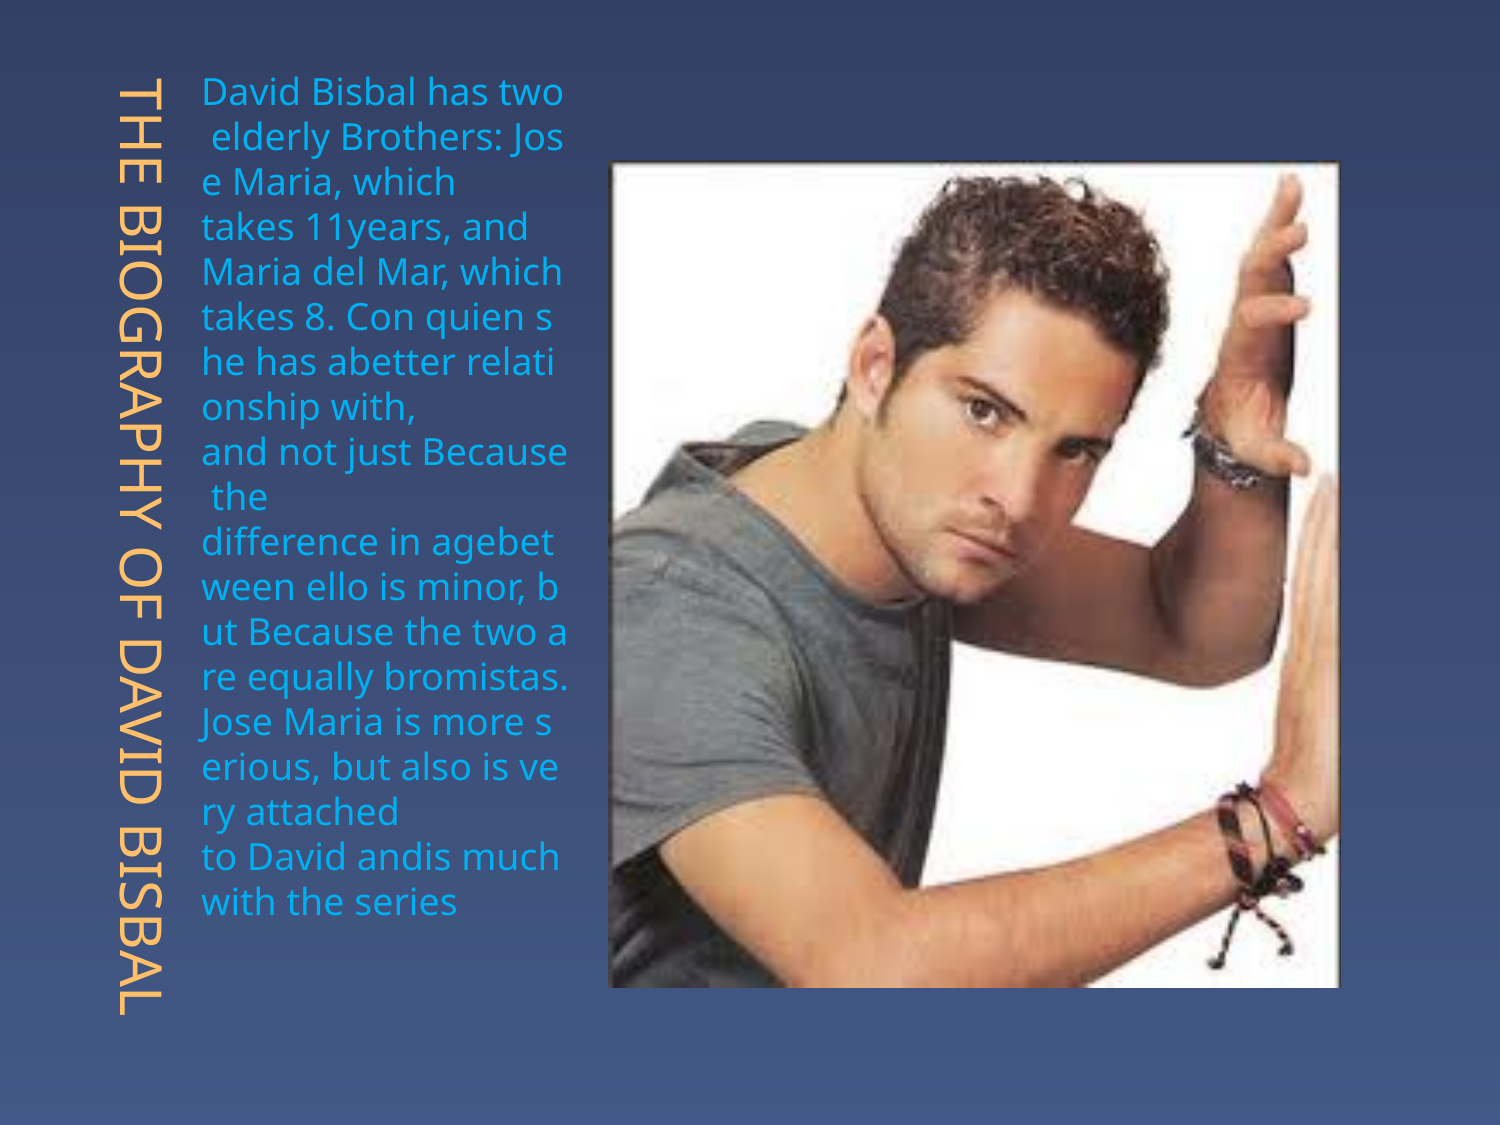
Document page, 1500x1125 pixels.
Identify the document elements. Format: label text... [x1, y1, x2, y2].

title The Biography of David Bisbal [36, 60, 186, 1036]
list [608, 160, 1341, 988]
list David Bisbal has two elderly Brothers: Jose Maria, which takes 11years, and Maria del Mar, which takes 8. Con quien she has abetter relationship with, and not just Because the difference in agebetween ello is minor, but Because the two are equally bromistas.Jose Maria is more serious, but also is very attached to David andis much with the series [186, 60, 587, 1036]
